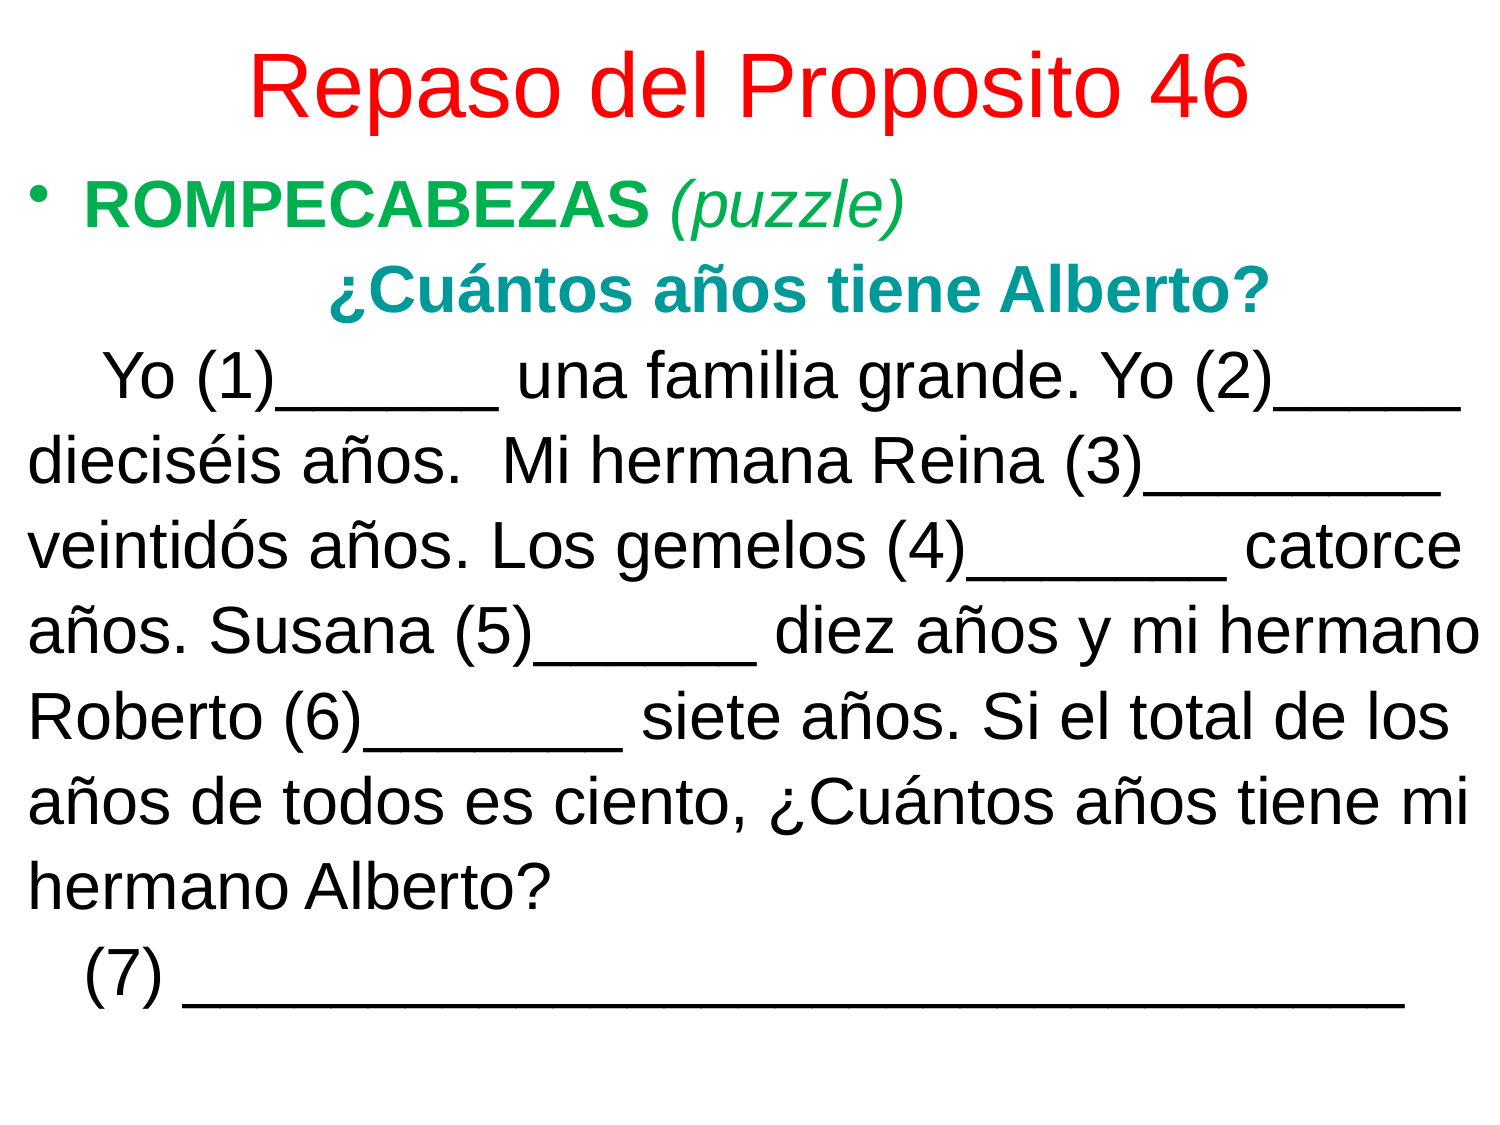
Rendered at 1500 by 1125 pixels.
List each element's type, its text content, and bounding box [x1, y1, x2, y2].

title Repaso del Proposito 46 [75, 0, 1425, 162]
list ROMPECABEZAS (puzzle) ¿Cuántos años tiene Alberto? Yo (1)______ una familia grande. Yo (2)_____ dieciséis años. Mi hermana Reina (3)________ veintidós años. Los gemelos (4)_______ catorce años. Susana (5)______ diez años y mi hermano Roberto (6)_______ siete años. Si el total de los años de todos es ciento, ¿Cuántos años tiene mi hermano Alberto? (7) _________________________________ [12, 162, 1500, 1063]
